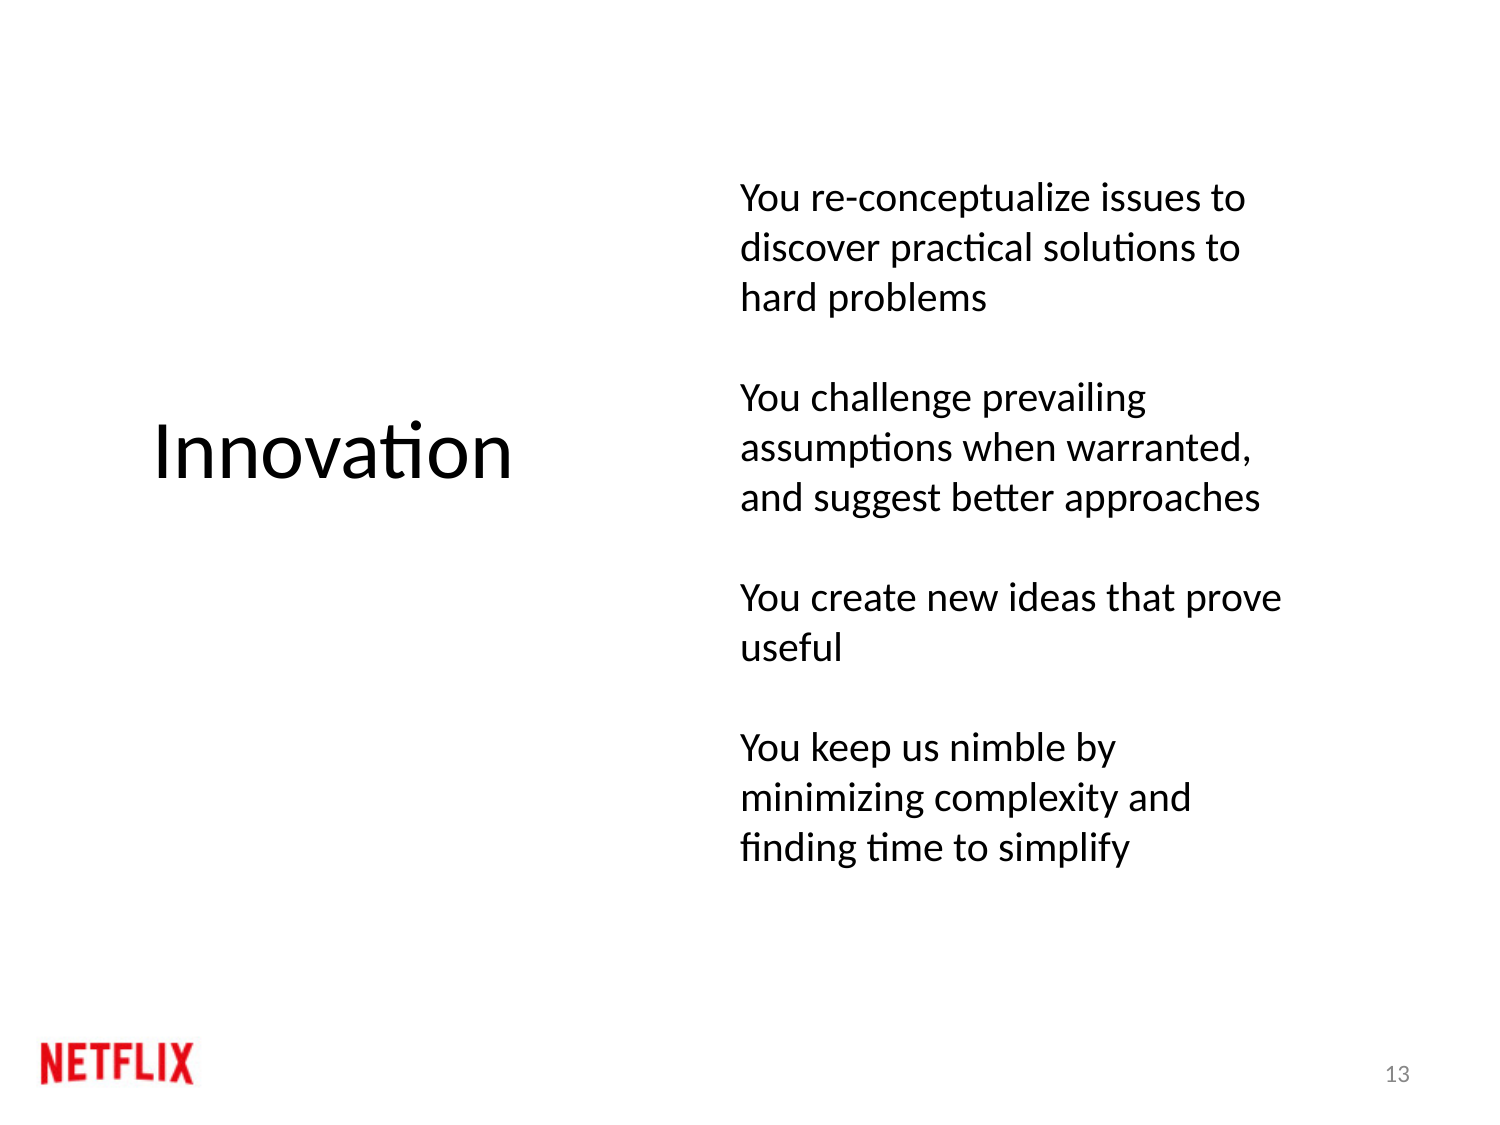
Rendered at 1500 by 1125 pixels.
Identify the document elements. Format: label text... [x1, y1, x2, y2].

picture [24, 1024, 211, 1104]
text_box Innovation [137, 387, 534, 504]
slide_number ‹#› [1074, 1042, 1425, 1103]
text_box You re-conceptualize issues to discover practical solutions to hard problems You challenge prevailing assumptions when warranted, and suggest better approaches You create new ideas that prove useful You keep us nimble by minimizing complexity and finding time to simplify [724, 162, 1313, 485]
